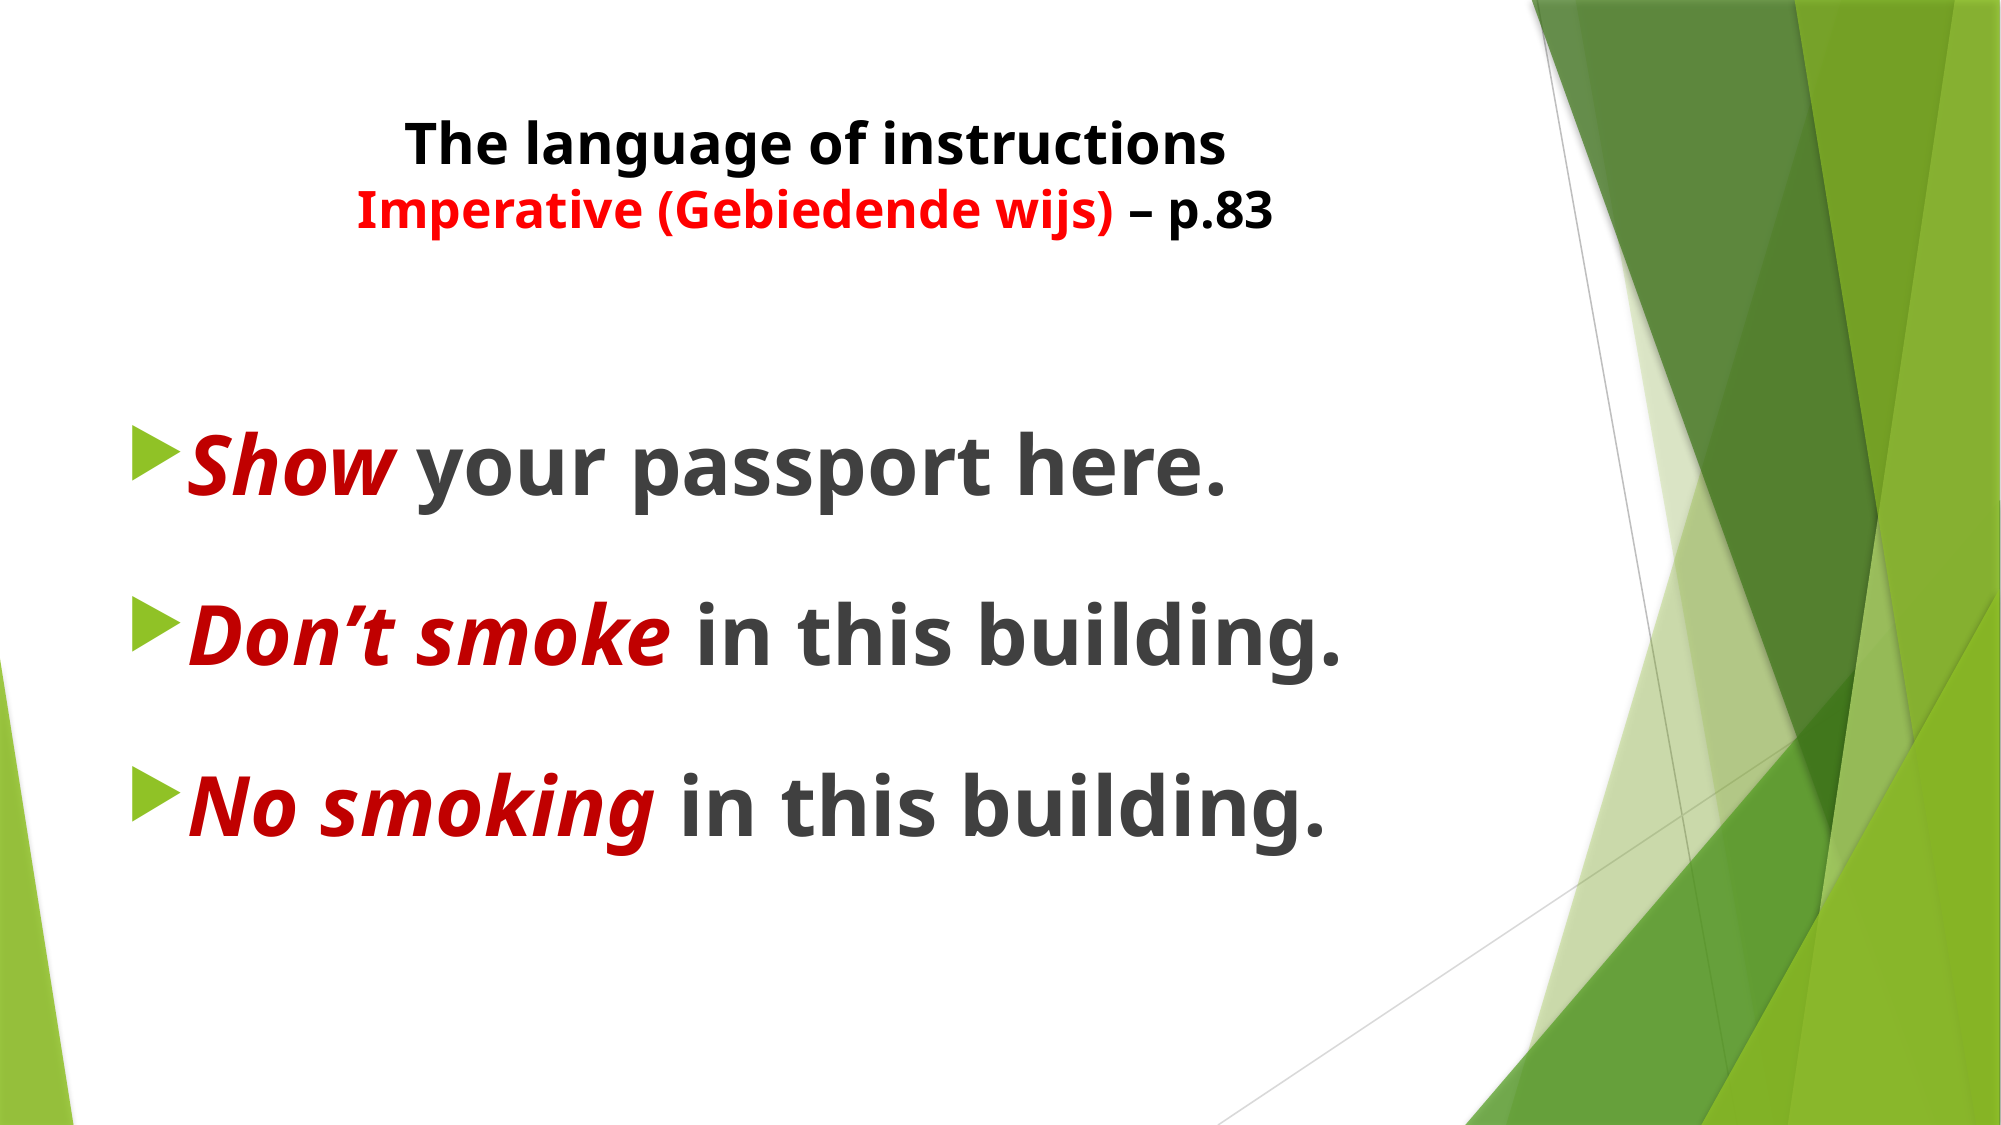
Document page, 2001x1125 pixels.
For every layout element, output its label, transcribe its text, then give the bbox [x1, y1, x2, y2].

list Show your passport here. Don’t smoke in this building. No smoking in this building. [111, 354, 1522, 992]
title The language of instructions Imperative (Gebiedende wijs) – p.83 [111, 99, 1522, 317]
